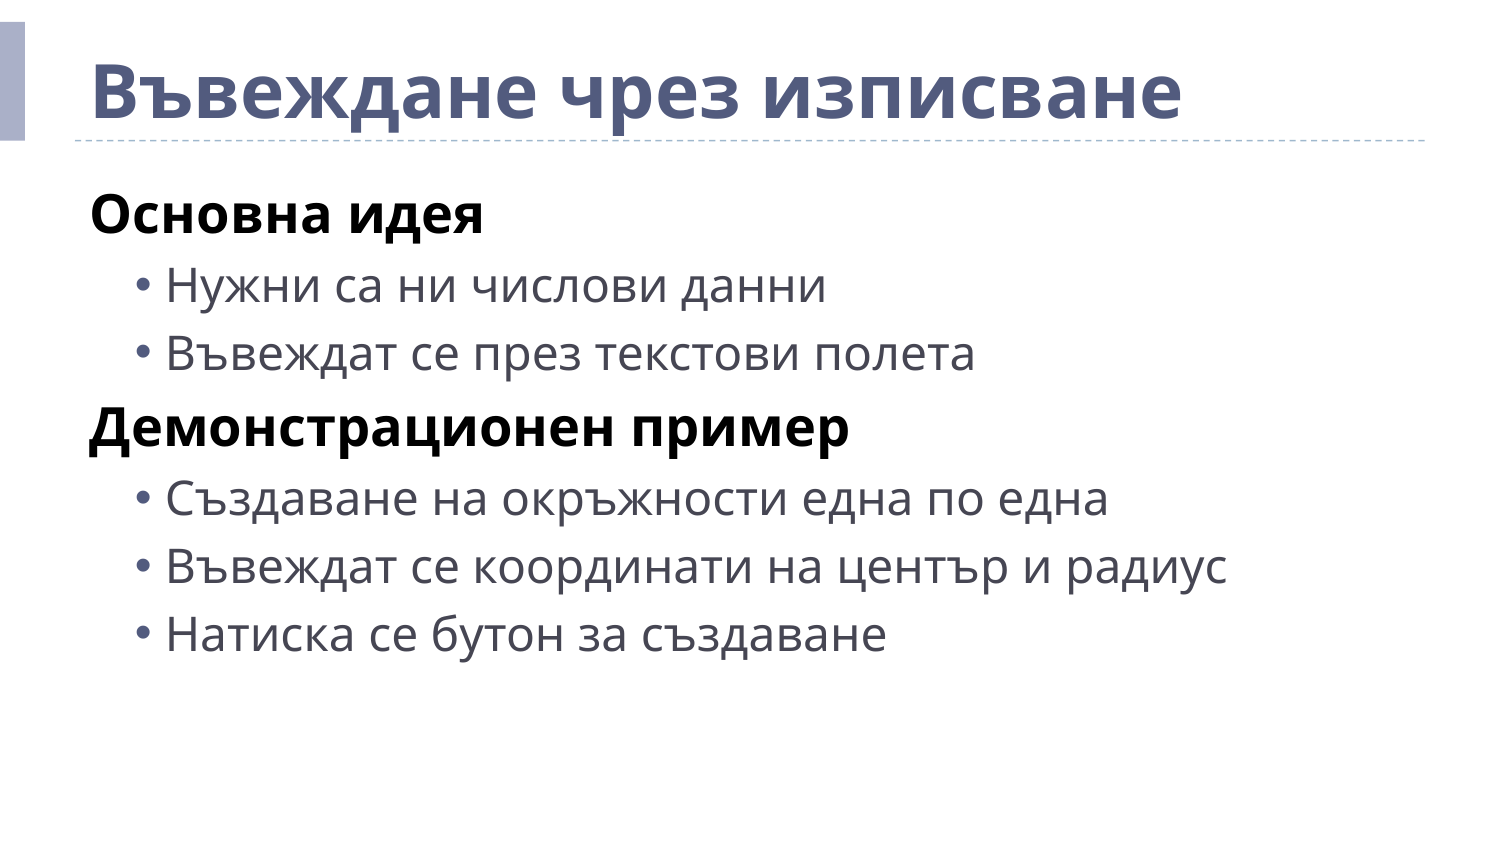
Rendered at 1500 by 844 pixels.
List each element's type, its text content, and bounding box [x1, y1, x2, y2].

list Основна идея Нужни са ни числови данни Въвеждат се през текстови полета Демонстрационен пример Създаване на окръжности една по една Въвеждат се координати на център и радиус Натиска се бутон за създаване [75, 171, 1475, 835]
title Въвеждане чрез изписване [75, 18, 1475, 141]
